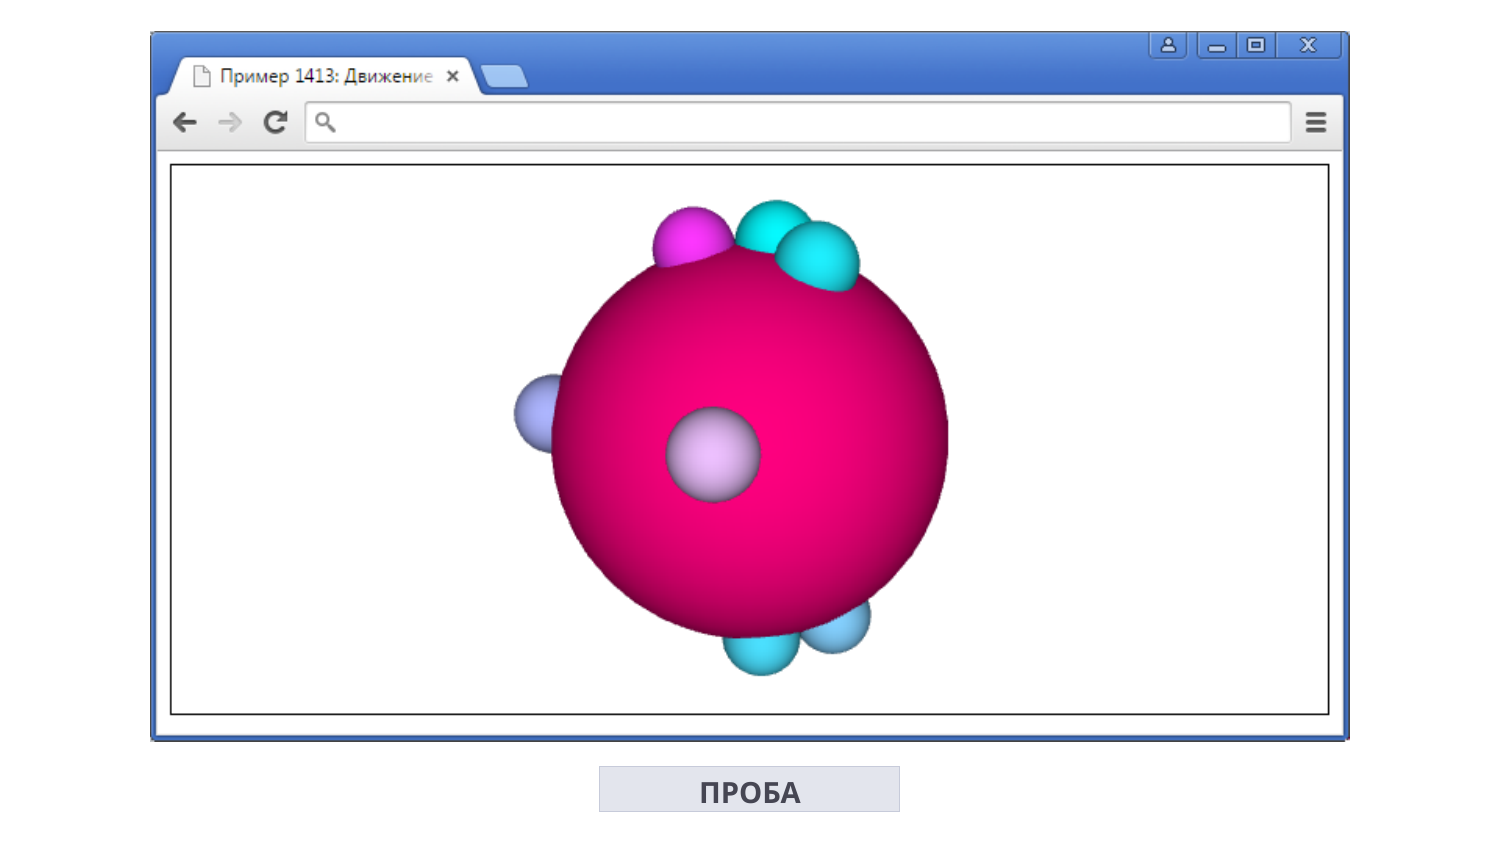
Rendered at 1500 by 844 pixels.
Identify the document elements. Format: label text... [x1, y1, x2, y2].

picture [149, 31, 1351, 742]
text_box ПРОБА [599, 766, 900, 812]
